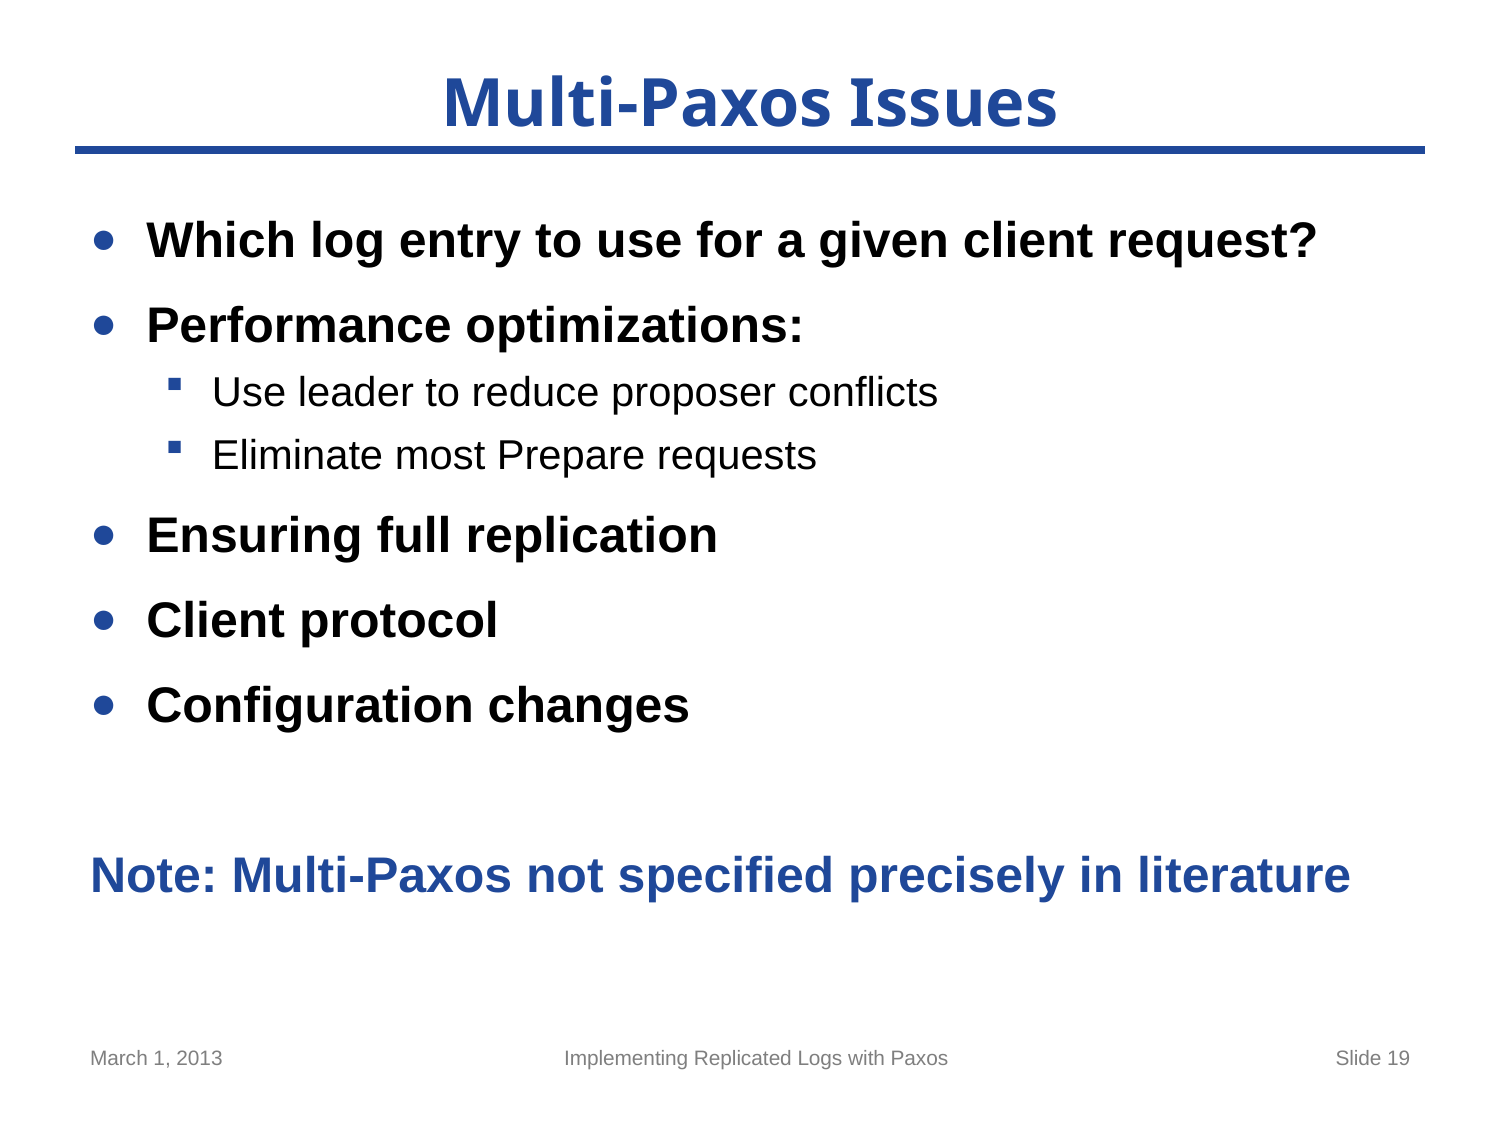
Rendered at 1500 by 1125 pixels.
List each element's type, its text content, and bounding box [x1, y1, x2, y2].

list Which log entry to use for a given client request? Performance optimizations: Use leader to reduce proposer conflicts Eliminate most Prepare requests Ensuring full replication Client protocol Configuration changes Note: Multi-Paxos not specified precisely in literature [75, 200, 1425, 1005]
title Multi-Paxos Issues [75, 50, 1425, 150]
slide_number Slide 19 [1074, 1037, 1425, 1103]
footer Implementing Replicated Logs with Paxos [474, 1037, 1038, 1103]
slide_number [75, 1037, 425, 1103]
